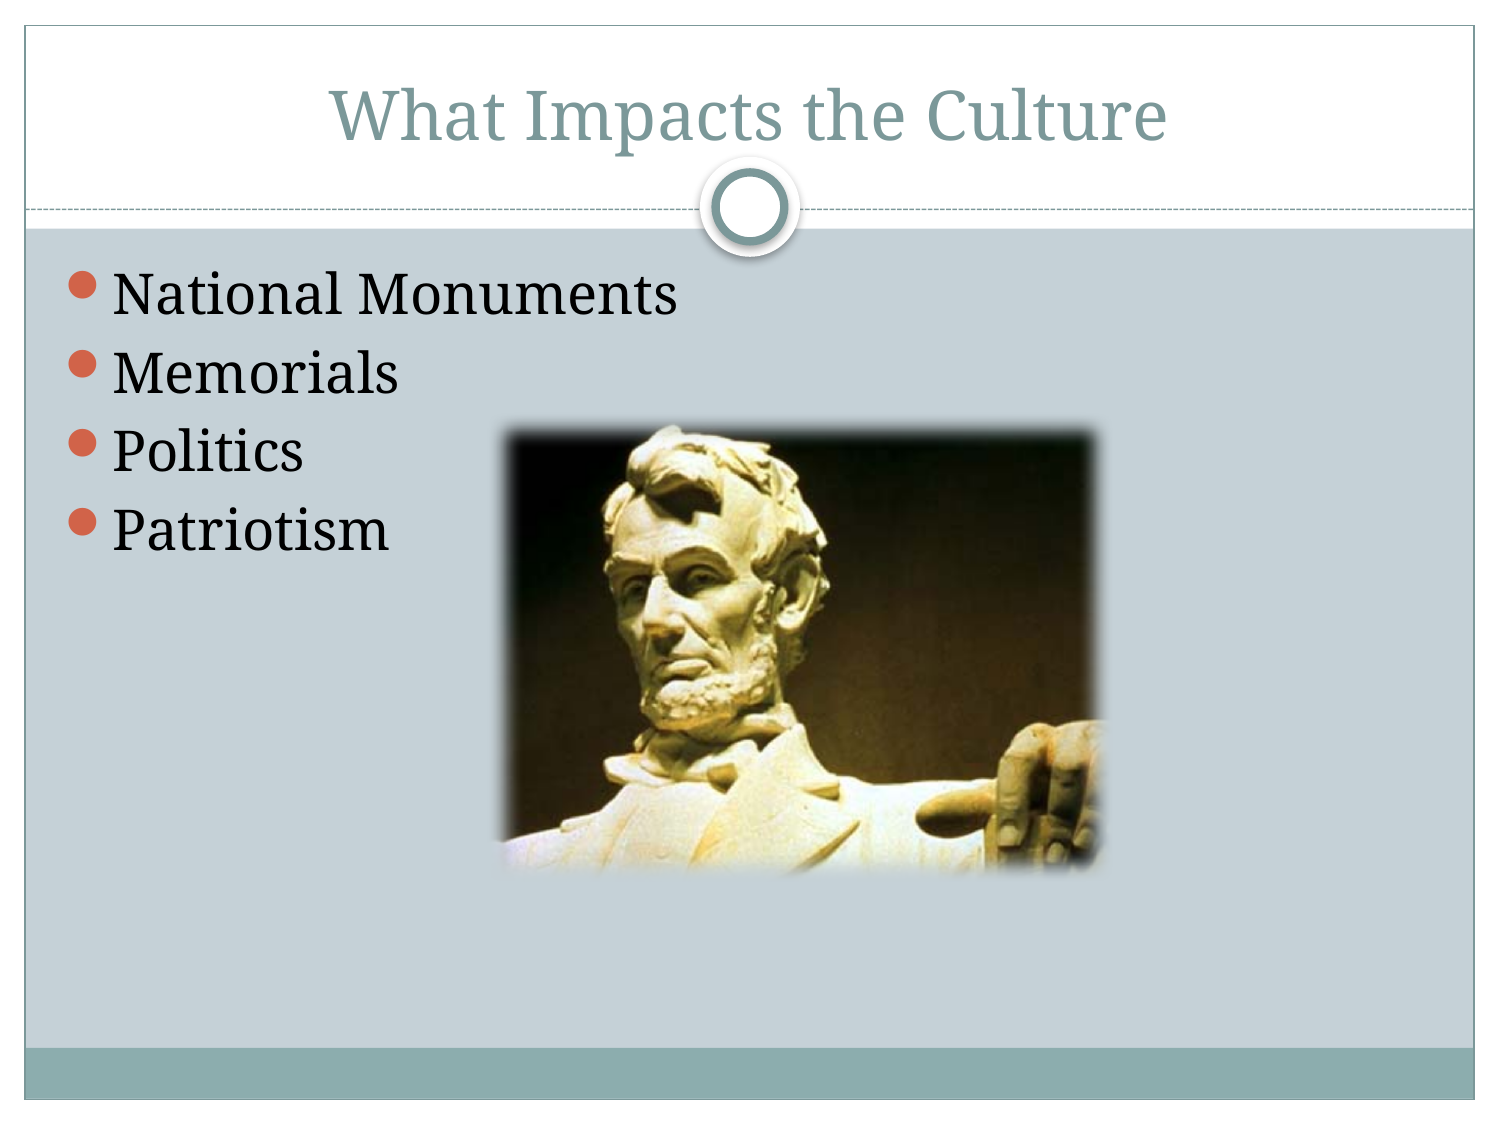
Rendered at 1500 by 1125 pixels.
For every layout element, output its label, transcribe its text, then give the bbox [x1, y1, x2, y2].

list National Monuments Memorials Politics Patriotism [49, 250, 1445, 1001]
title What Impacts the Culture [49, 37, 1450, 163]
picture [487, 412, 1113, 882]
